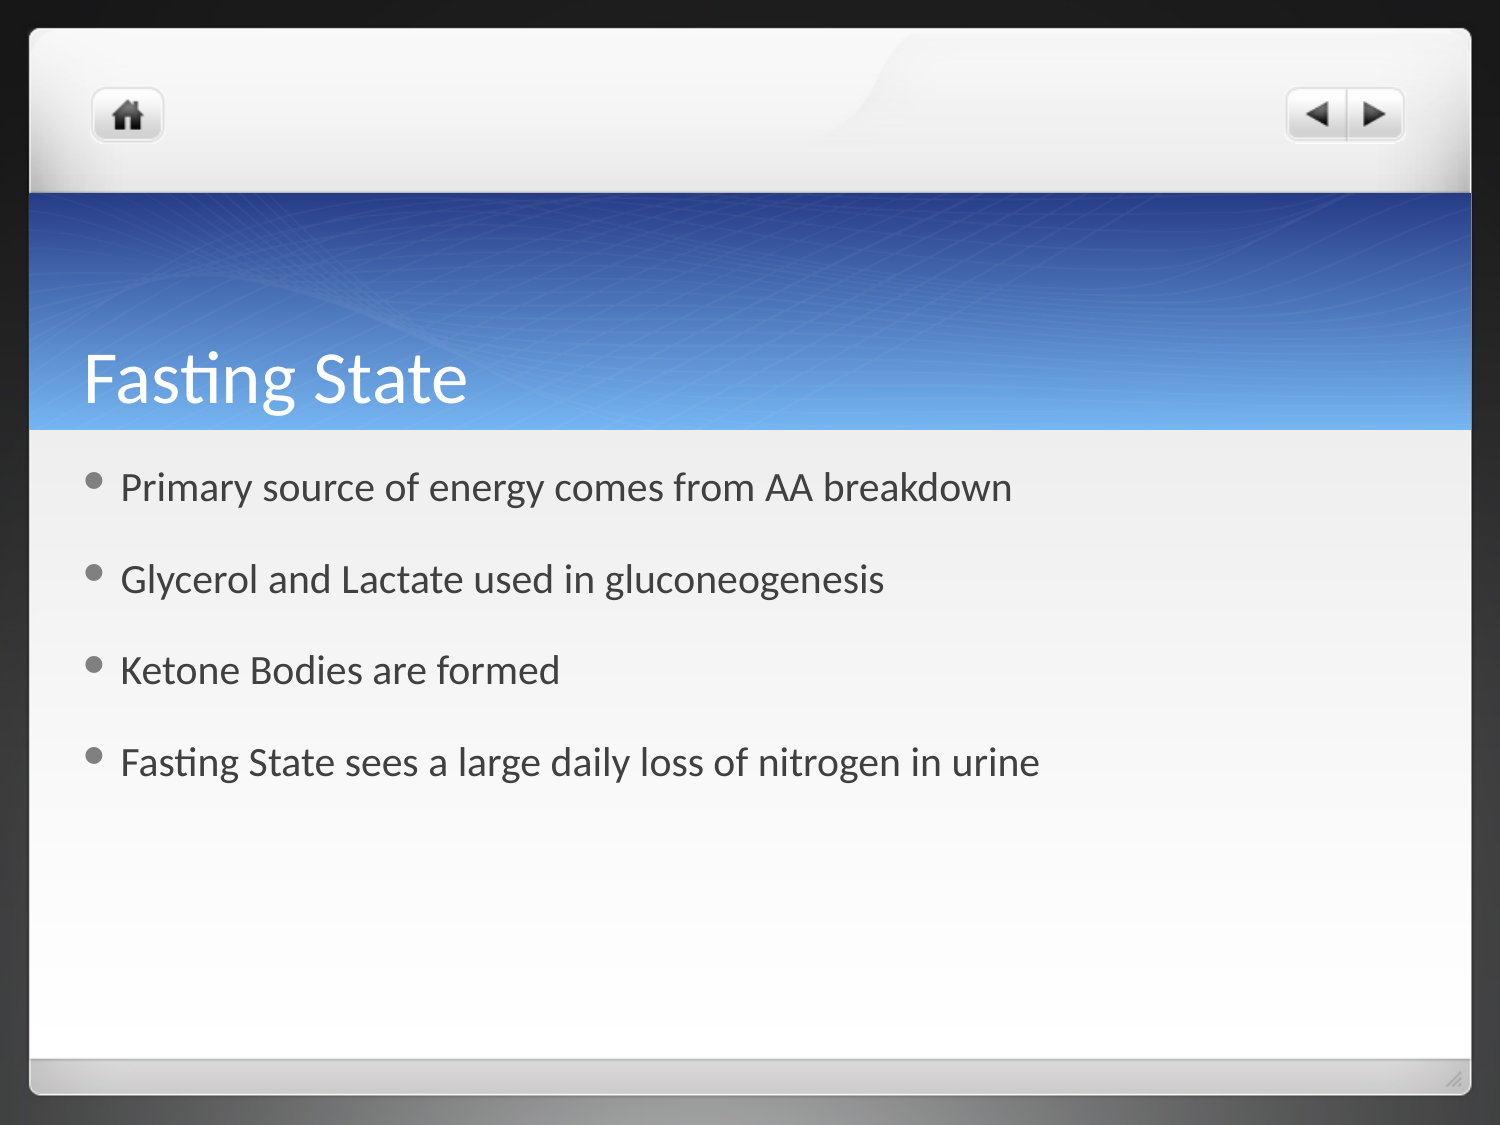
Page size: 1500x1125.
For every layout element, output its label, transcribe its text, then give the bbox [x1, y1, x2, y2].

title Fasting State [68, 238, 1432, 427]
list Primary source of energy comes from AA breakdown Glycerol and Lactate used in gluconeogenesis Ketone Bodies are formed Fasting State sees a large daily loss of nitrogen in urine [68, 452, 1432, 1025]
picture [0, 0, 1500, 1125]
